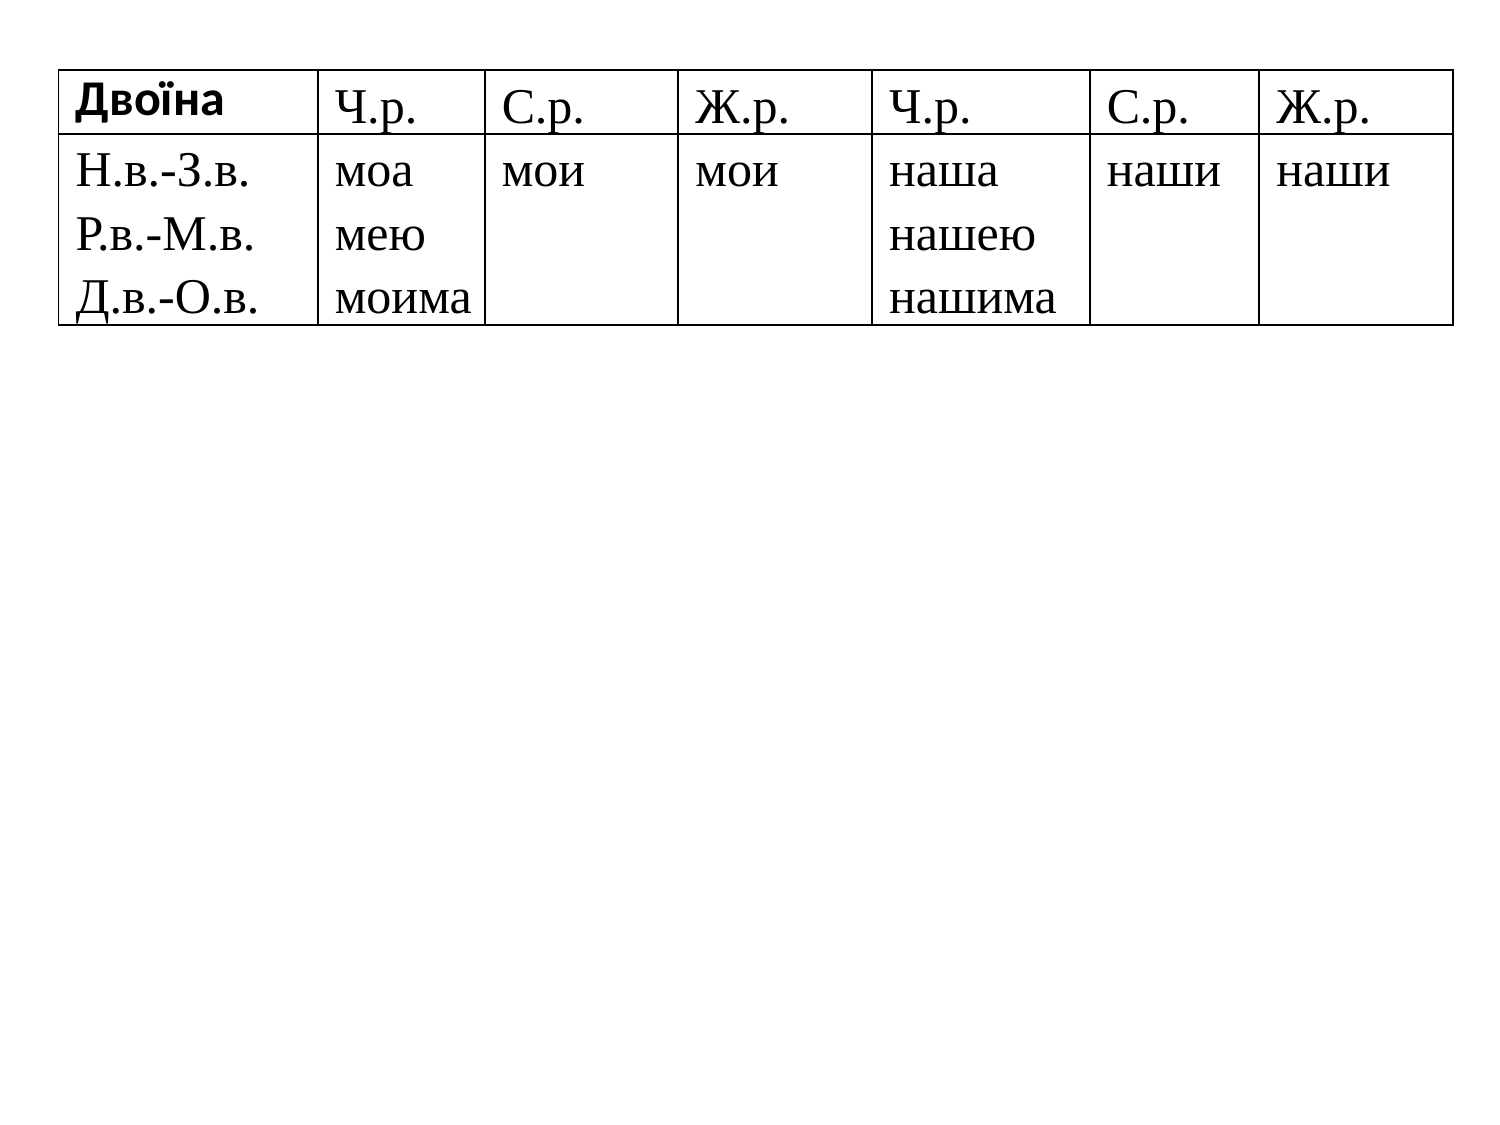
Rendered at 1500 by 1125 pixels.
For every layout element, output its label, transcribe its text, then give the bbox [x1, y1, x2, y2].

table_cell мои [679, 135, 871, 324]
table_cell Н.в.-З.в. Р.в.-М.в. Д.в.-О.в. [59, 135, 317, 324]
table_cell наши [1091, 135, 1258, 324]
table_header С.р. [1091, 71, 1258, 133]
table_cell наша нашею нашима [873, 135, 1089, 324]
table_header С.р. [486, 71, 677, 133]
table_cell моа мею моима [319, 135, 484, 324]
table_cell мои [486, 135, 677, 324]
table_header Ж.р. [679, 71, 871, 133]
table_header Ж.р. [1260, 71, 1452, 133]
table_header Ч.р. [319, 71, 484, 133]
table_header Ч.р. [873, 71, 1089, 133]
table_header Двоїна [59, 71, 317, 133]
table_cell наши [1260, 135, 1452, 324]
